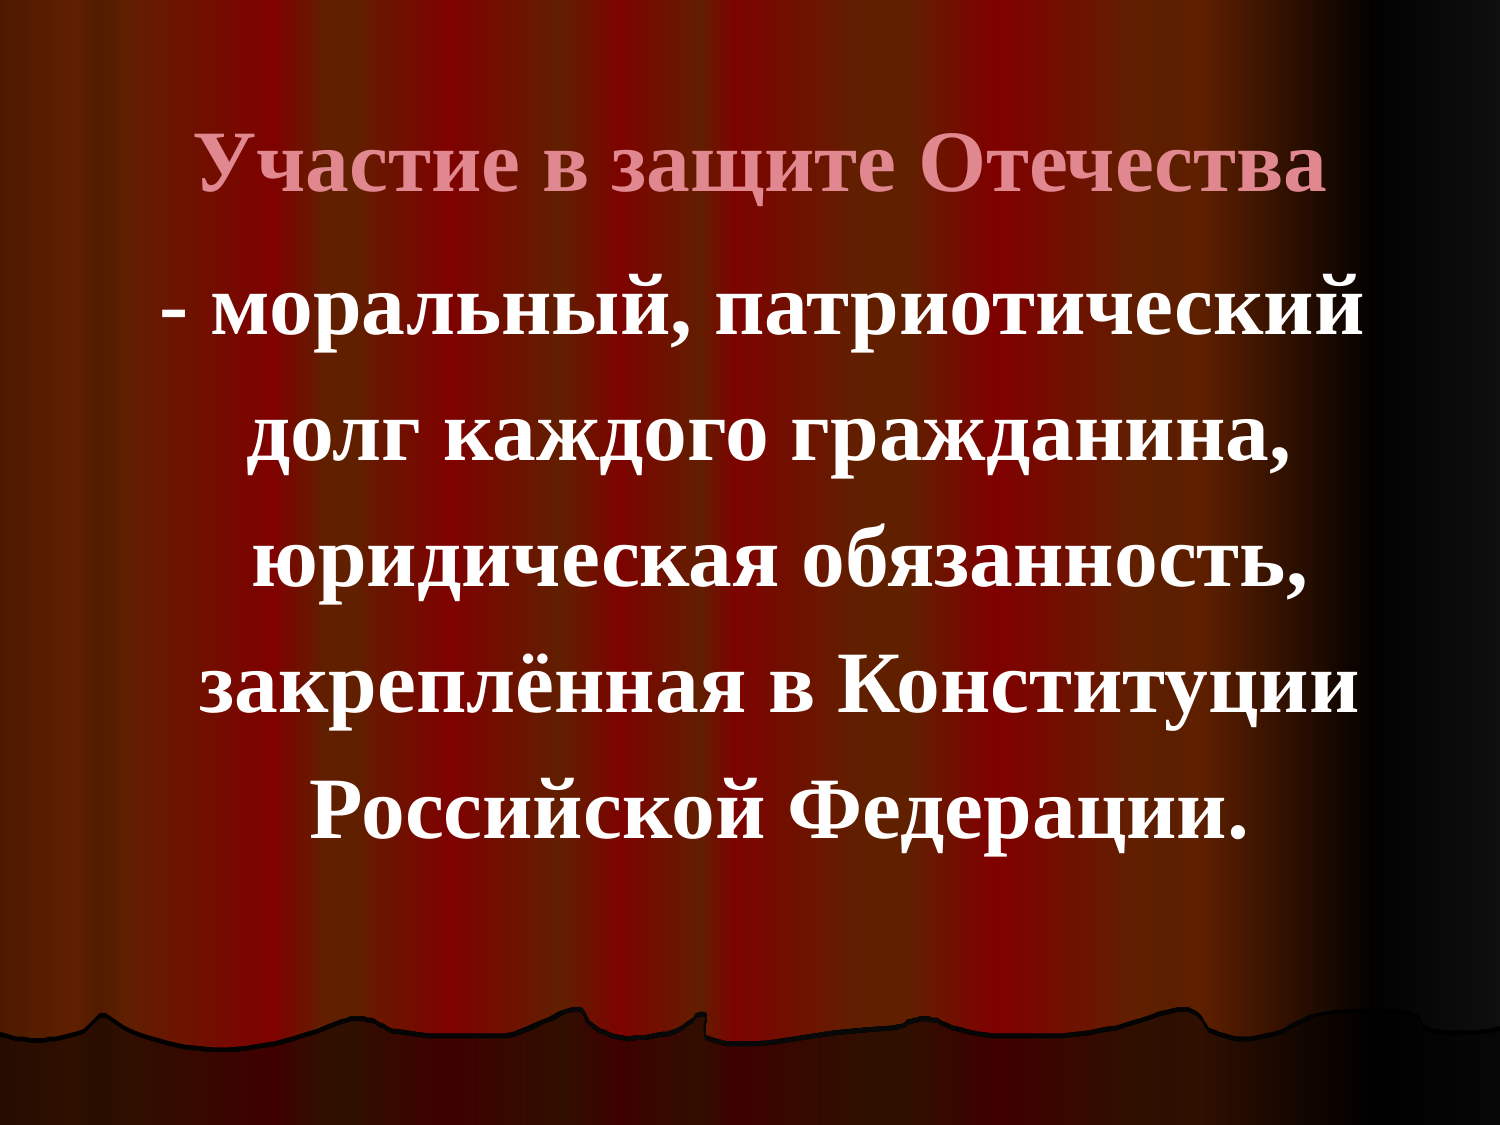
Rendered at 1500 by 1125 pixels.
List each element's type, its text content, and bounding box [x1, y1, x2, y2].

list Участие в защите Отечества - моральный, патриотический долг каждого гражданина, юридическая обязанность, закреплённая в Конституции Российской Федерации. [76, 74, 1428, 1010]
